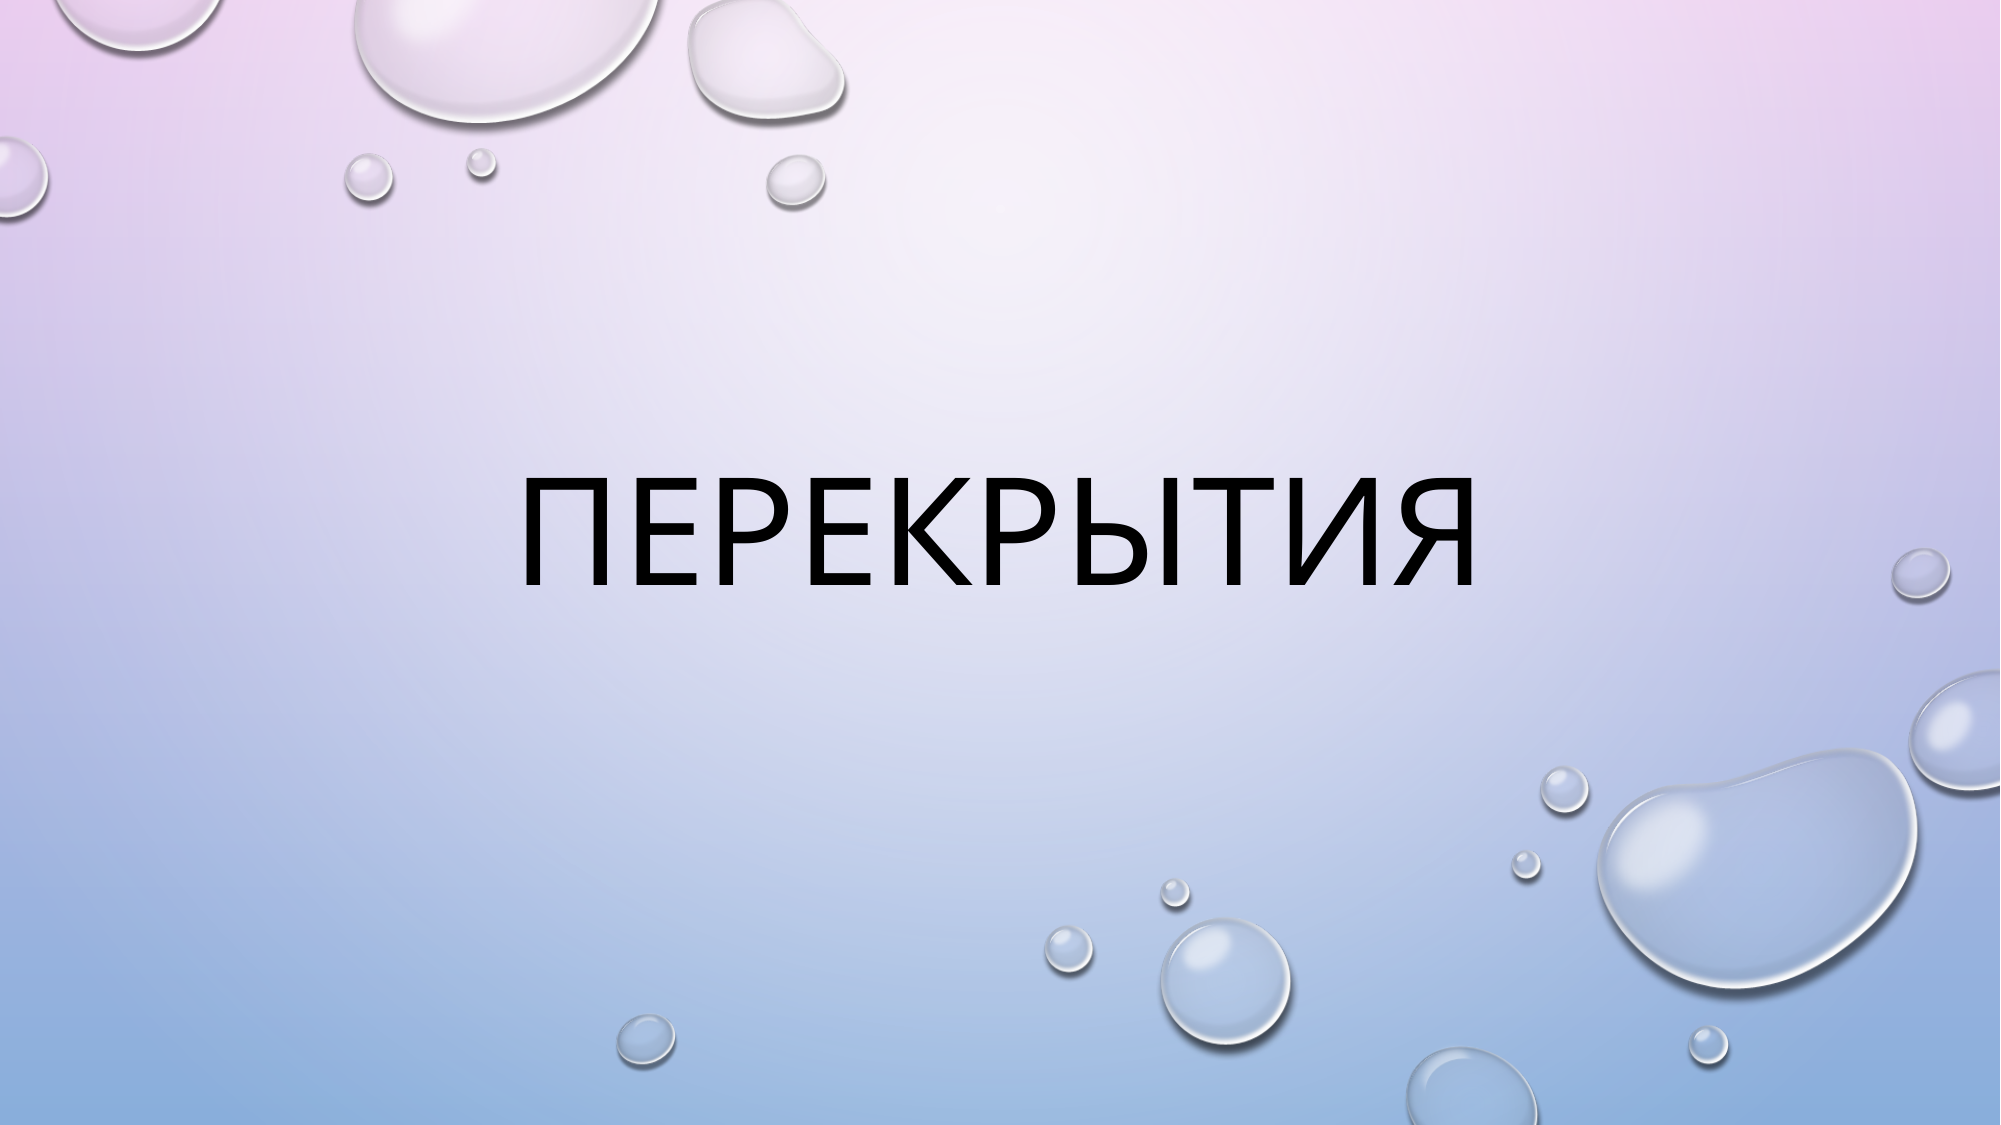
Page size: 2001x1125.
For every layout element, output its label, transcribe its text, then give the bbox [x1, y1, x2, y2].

title ПЕРЕКРЫТИЯ [287, 213, 1713, 625]
picture [0, 0, 2000, 1125]
